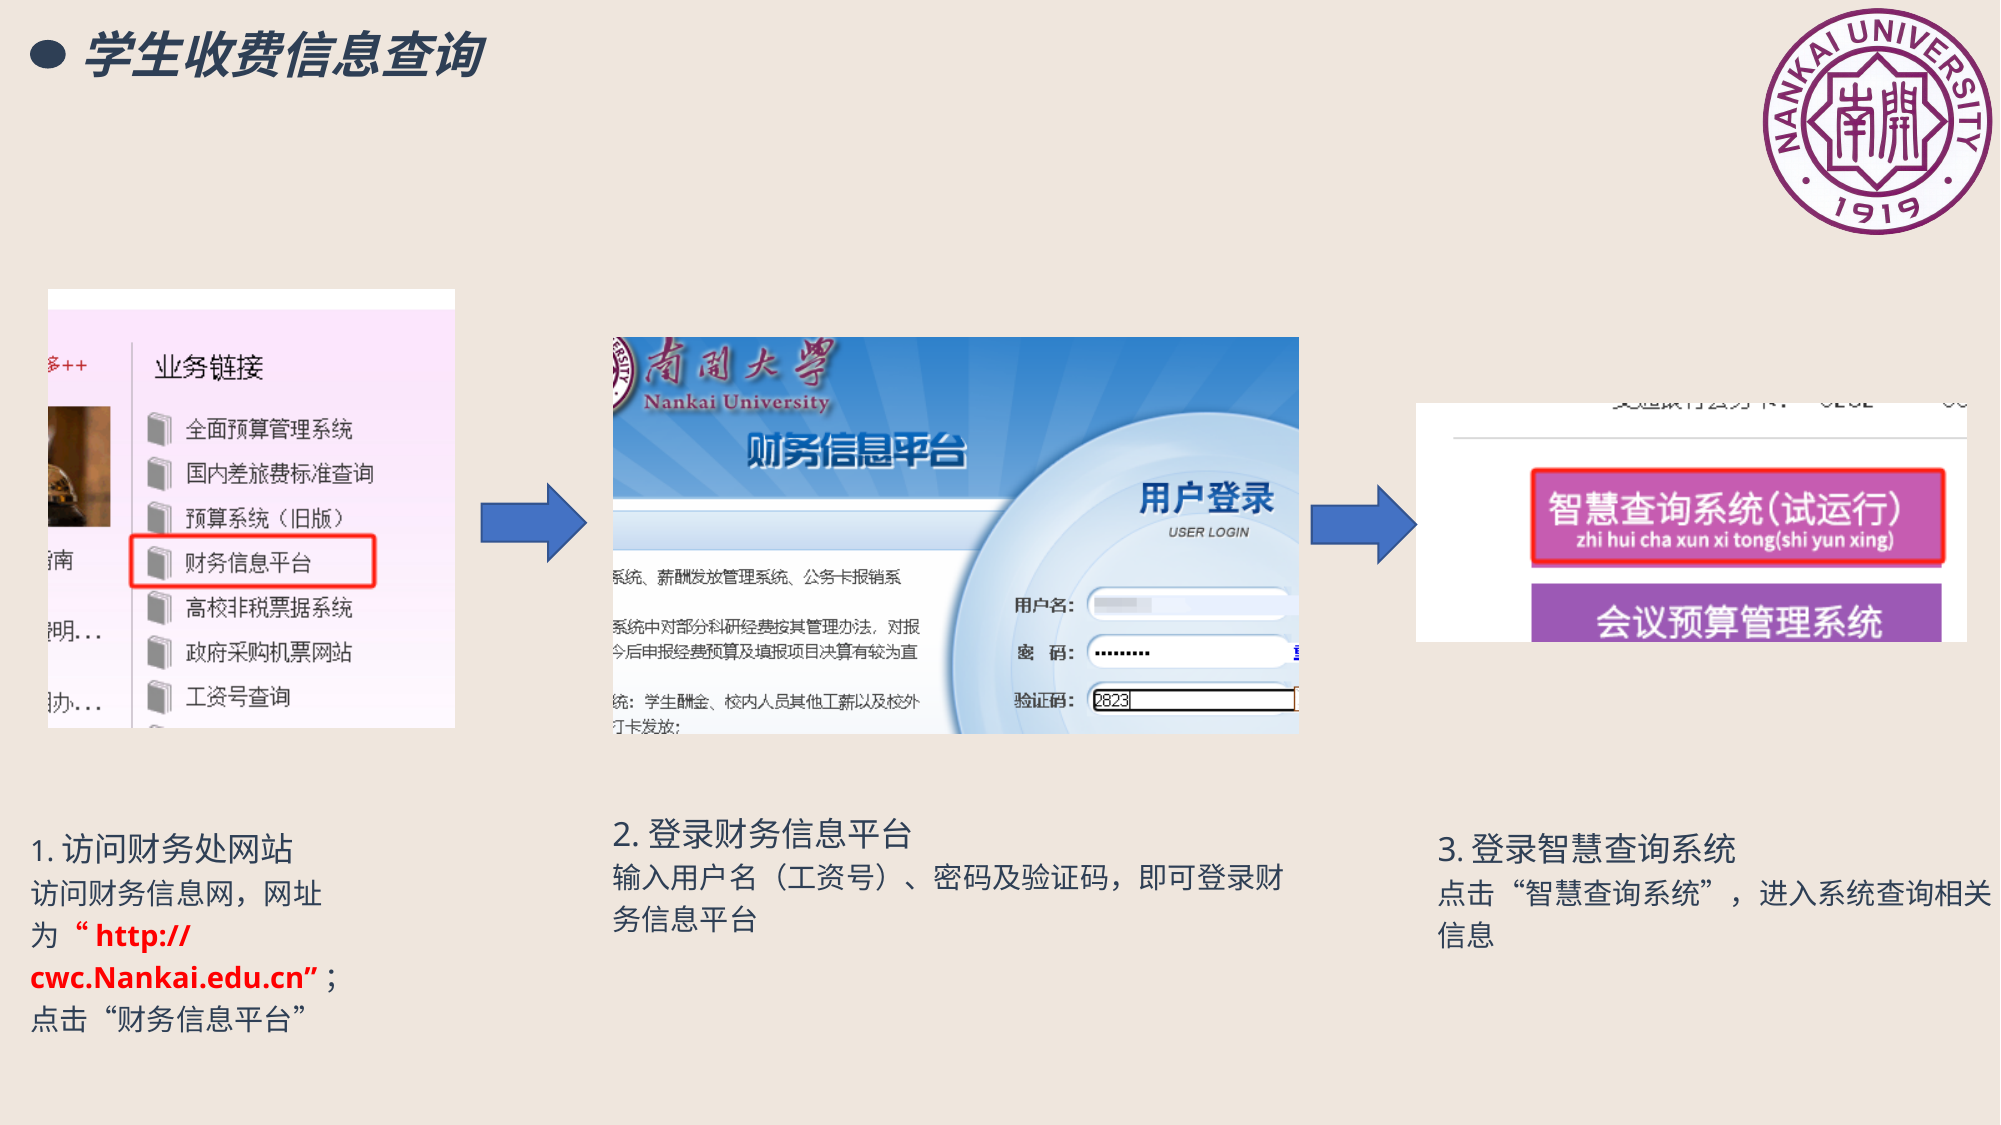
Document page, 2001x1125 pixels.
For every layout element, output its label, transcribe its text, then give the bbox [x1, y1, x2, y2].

picture [1752, 0, 2000, 246]
text_box 2.登录财务信息平台 输入用户名（工资号）、密码及验证码，即可登录财务信息平台 [612, 804, 1298, 937]
picture [48, 289, 455, 728]
text_box 3.登录智慧查询系统 点击“智慧查询系统”，进入系统查询相关信息 [1437, 820, 2000, 953]
text_box 1.访问财务处网站 访问财务信息网，网址为“http://cwc.Nankai.edu.cn”； 点击“财务信息平台” [30, 820, 473, 1036]
picture [1416, 403, 1967, 642]
picture [613, 337, 1299, 734]
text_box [29, 16, 655, 92]
text_box [1310, 484, 1416, 565]
text_box [480, 482, 588, 564]
